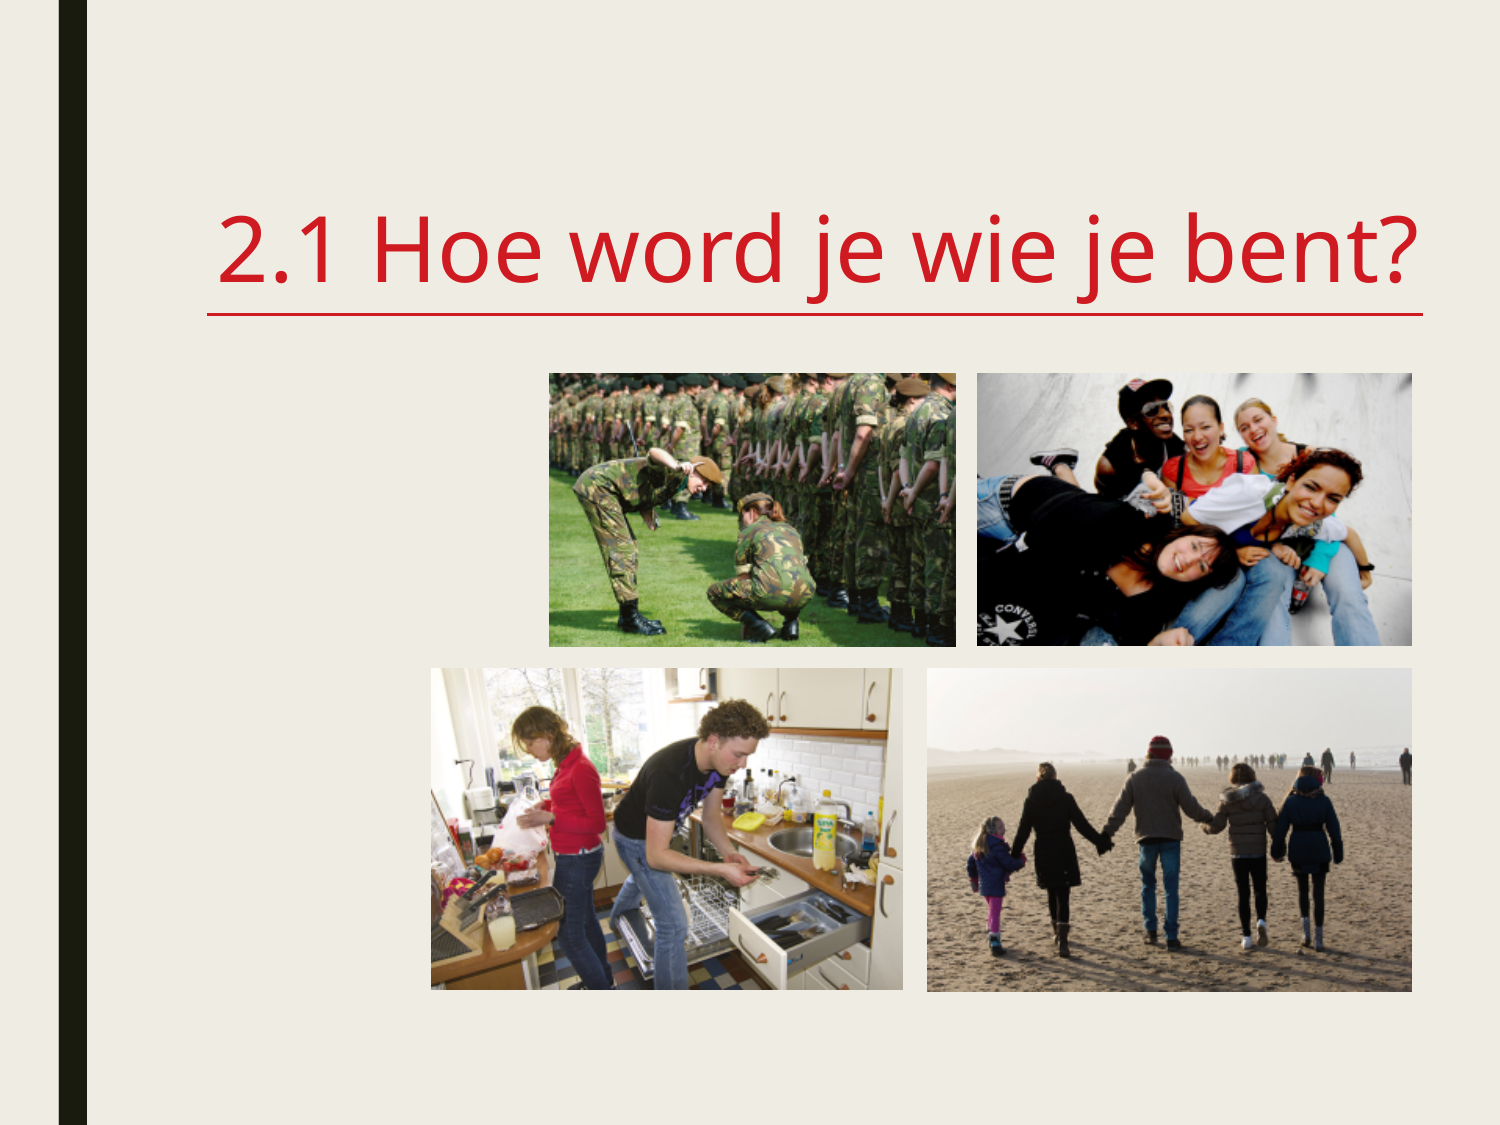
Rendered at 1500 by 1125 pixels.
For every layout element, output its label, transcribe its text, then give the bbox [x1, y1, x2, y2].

picture [977, 373, 1412, 646]
picture [549, 373, 956, 647]
picture [430, 668, 903, 990]
title 2.1 Hoe word je wie je bent? [123, 196, 1436, 339]
picture [927, 668, 1412, 992]
